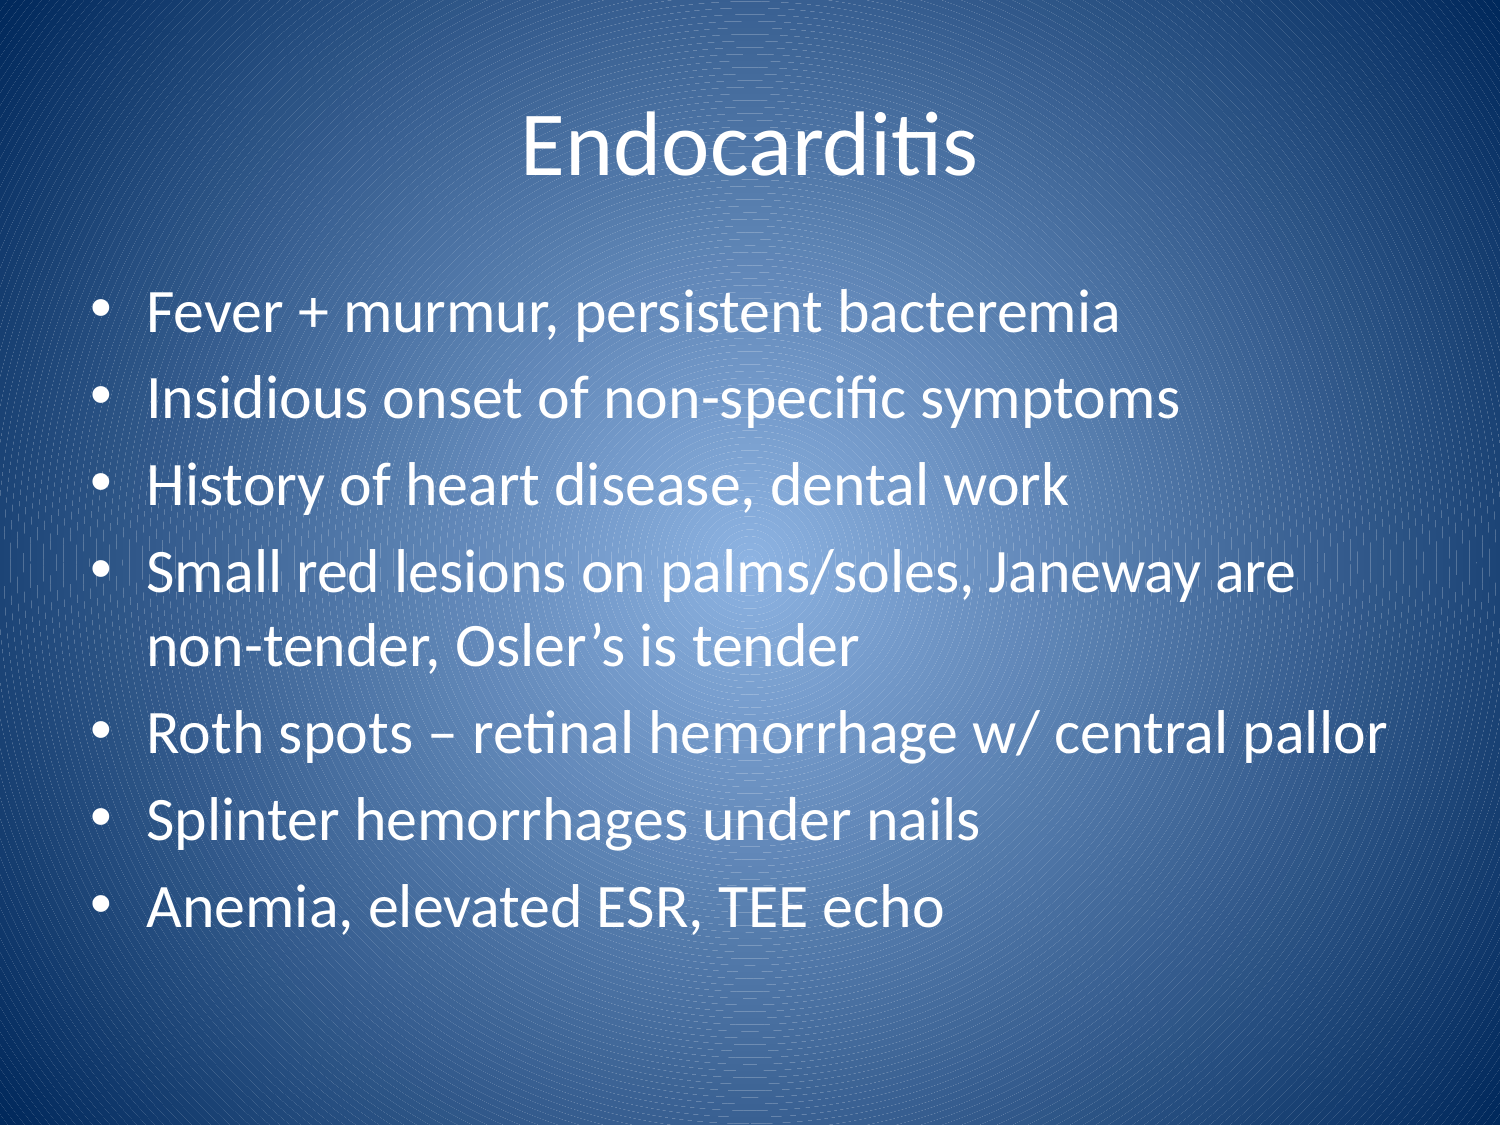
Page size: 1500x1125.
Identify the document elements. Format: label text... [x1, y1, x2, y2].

title Endocarditis [75, 45, 1425, 233]
list Fever + murmur, persistent bacteremia Insidious onset of non-specific symptoms History of heart disease, dental work Small red lesions on palms/soles, Janeway are non-tender, Osler’s is tender Roth spots – retinal hemorrhage w/ central pallor Splinter hemorrhages under nails Anemia, elevated ESR, TEE echo [75, 262, 1425, 1005]
